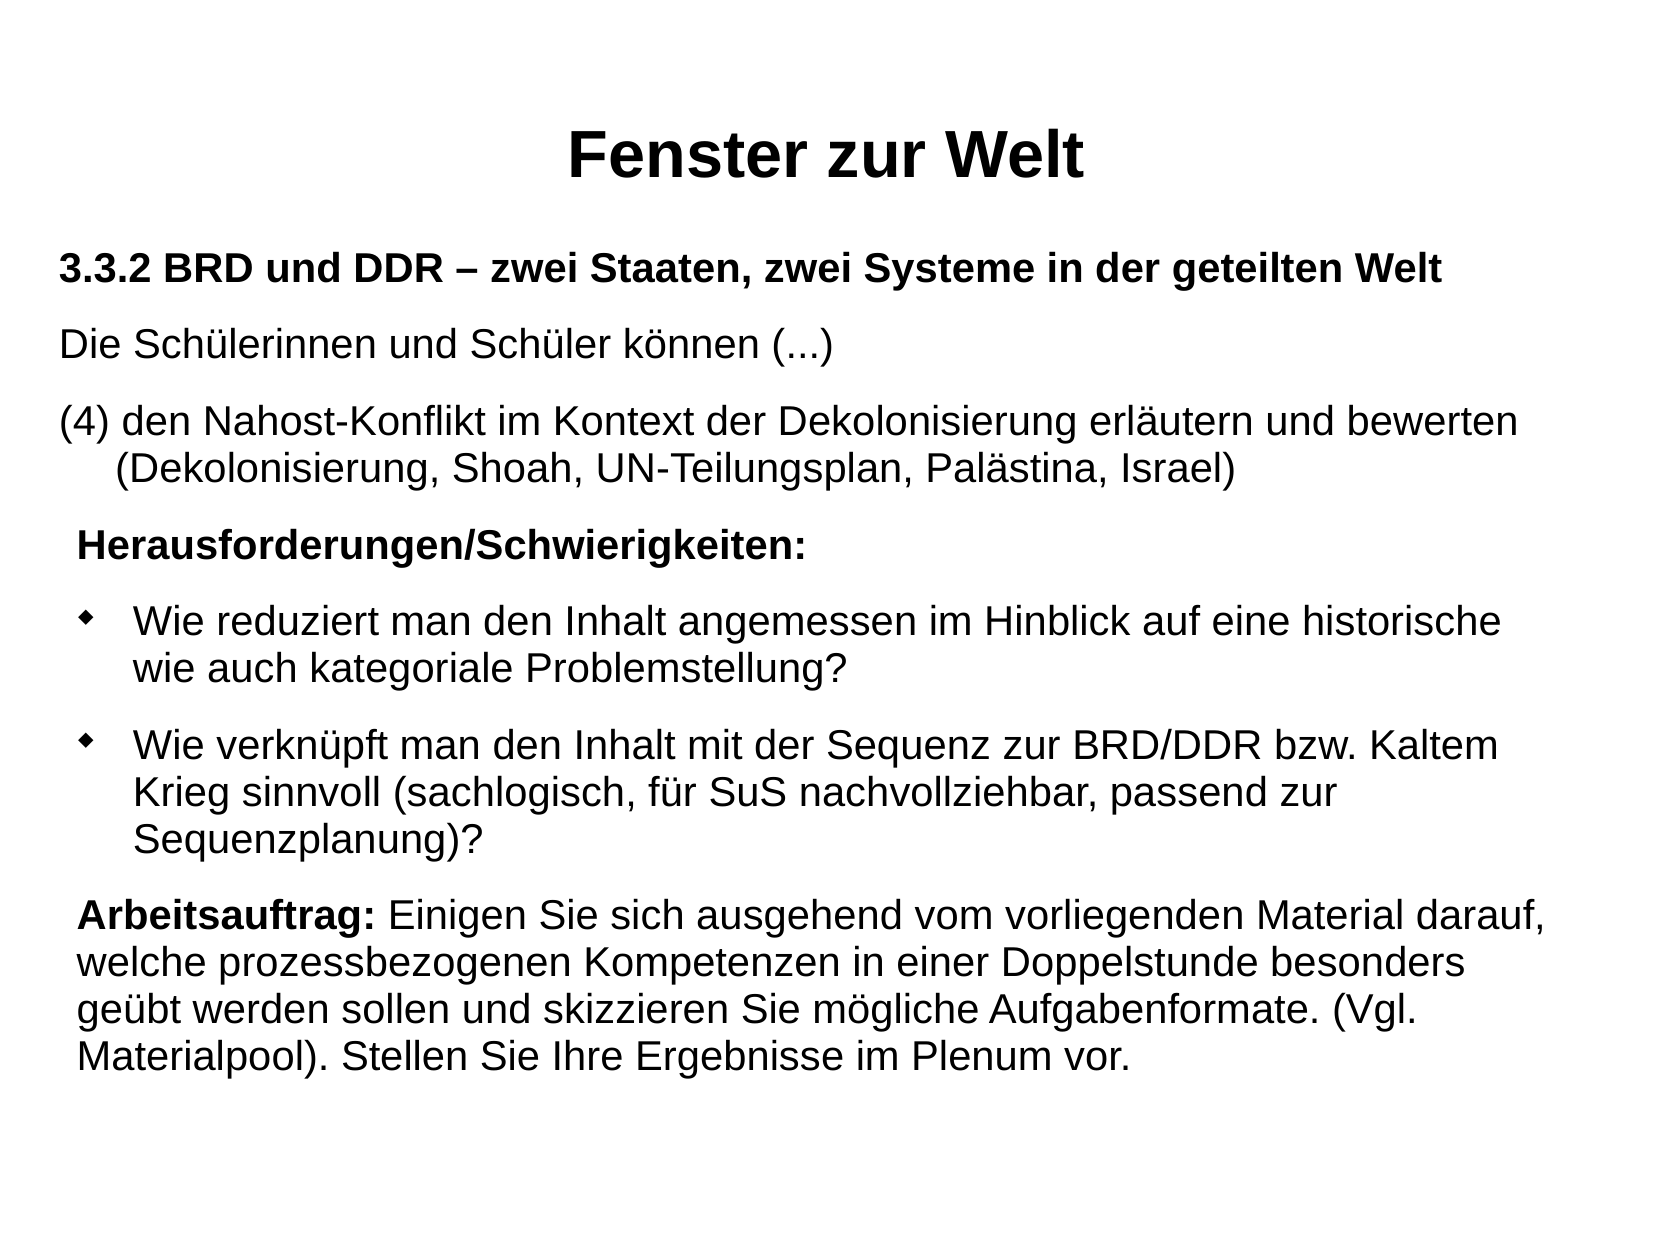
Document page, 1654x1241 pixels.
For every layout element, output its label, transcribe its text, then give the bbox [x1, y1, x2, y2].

title Fenster zur Welt [82, 49, 1571, 257]
list 3.3.2 BRD und DDR – zwei Staaten, zwei Systeme in der geteilten Welt Die Schülerinnen und Schüler können (...) (4) den Nahost-Konflikt im Kontext der Dekolonisierung erläutern und bewerten (Dekolonisierung, Shoah, UN-Teilungsplan, Palästina, Israel) Herausforderungen/Schwierigkeiten: Wie reduziert man den Inhalt angemessen im Hinblick auf eine historische wie auch kategoriale Problemstellung? Wie verknüpft man den Inhalt mit der Sequenz zur BRD/DDR bzw. Kaltem Krieg sinnvoll (sachlogisch, für SuS nachvollziehbar, passend zur Sequenzplanung)? Arbeitsauftrag: Einigen Sie sich ausgehend vom vorliegenden Material darauf, welche prozessbezogenen Kompetenzen in einer Doppelstunde besonders geübt werden sollen und skizzieren Sie mögliche Aufgabenformate. (Vgl. Materialpool). Stellen Sie Ihre Ergebnisse im Plenum vor. [58, 242, 1547, 1128]
